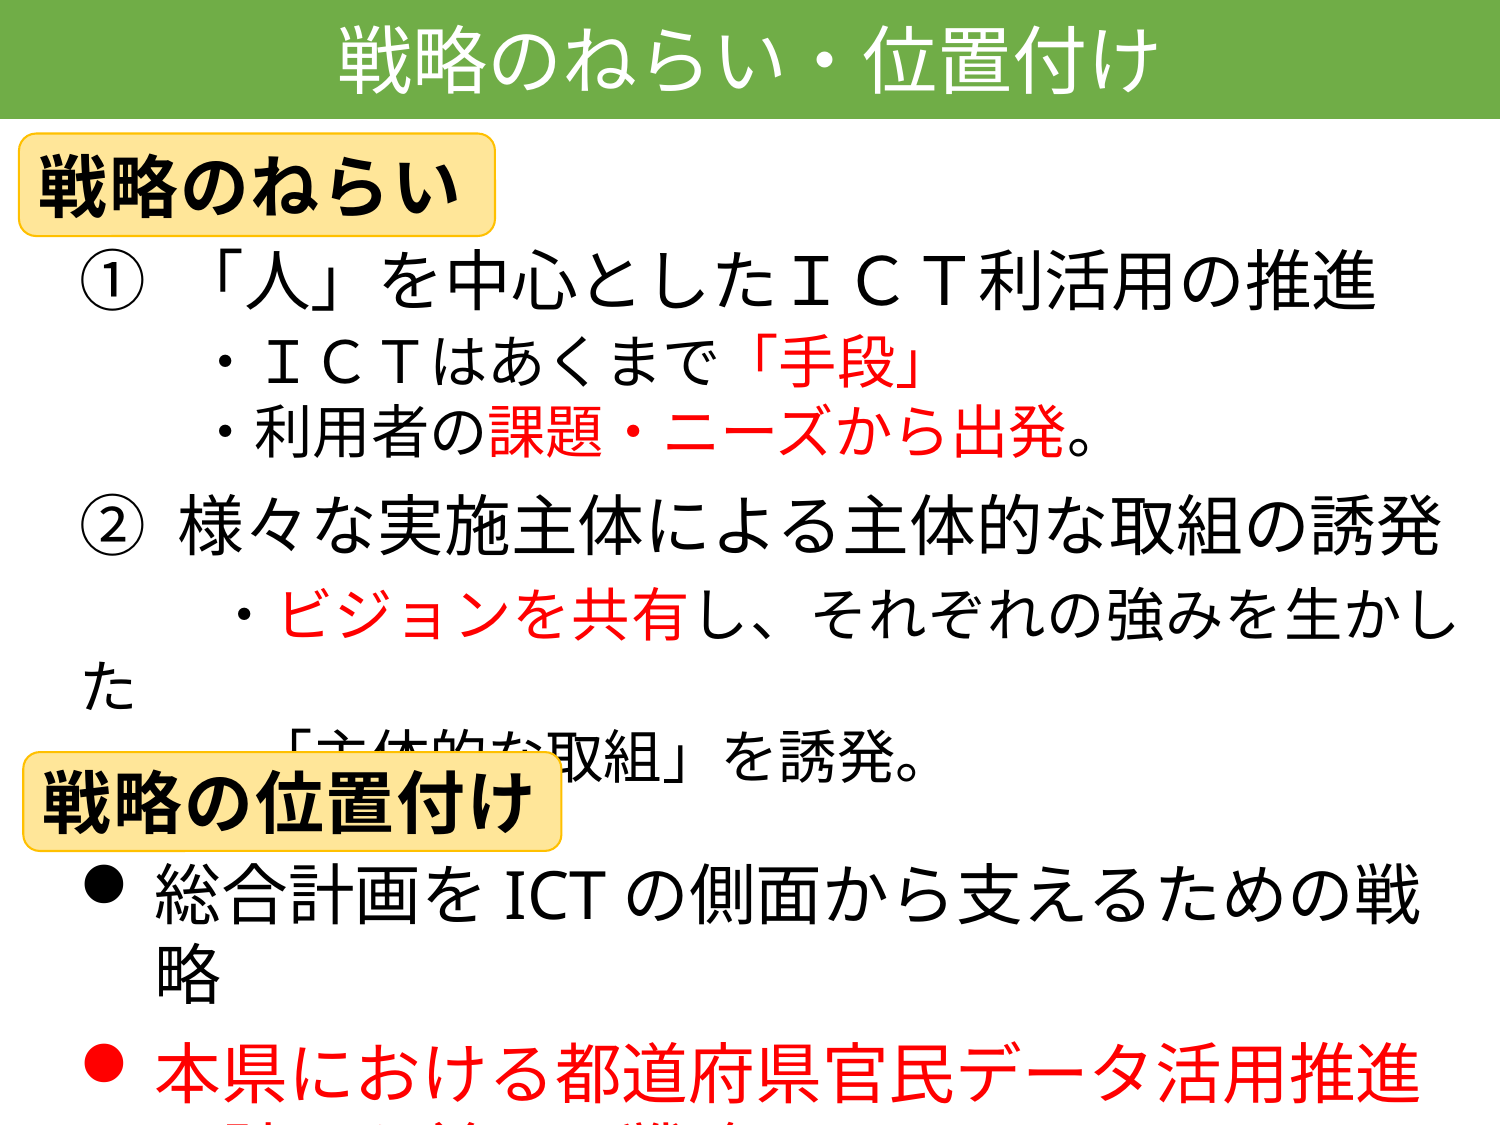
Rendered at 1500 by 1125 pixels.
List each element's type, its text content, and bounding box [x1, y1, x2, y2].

text_box ① 「人」を中心としたＩＣＴ利活用の推進 ・ＩＣＴはあくまで「手段」 ・利用者の課題・ニーズから出発。 ② 様々な実施主体による主体的な取組の誘発 ・ビジョンを共有し、それぞれの強みを生かした 「主体的な取組」を誘発。 [79, 239, 1462, 791]
text_box 戦略の位置付け [22, 751, 563, 853]
text_box 戦略のねらい [17, 132, 497, 238]
text_box 総合計画をICTの側面から支えるための戦略 本県における都道府県官民データ活用推進 計画を兼ねた戦略 [79, 852, 1445, 1125]
text_box 戦略のねらい・位置付け [0, 0, 1500, 119]
